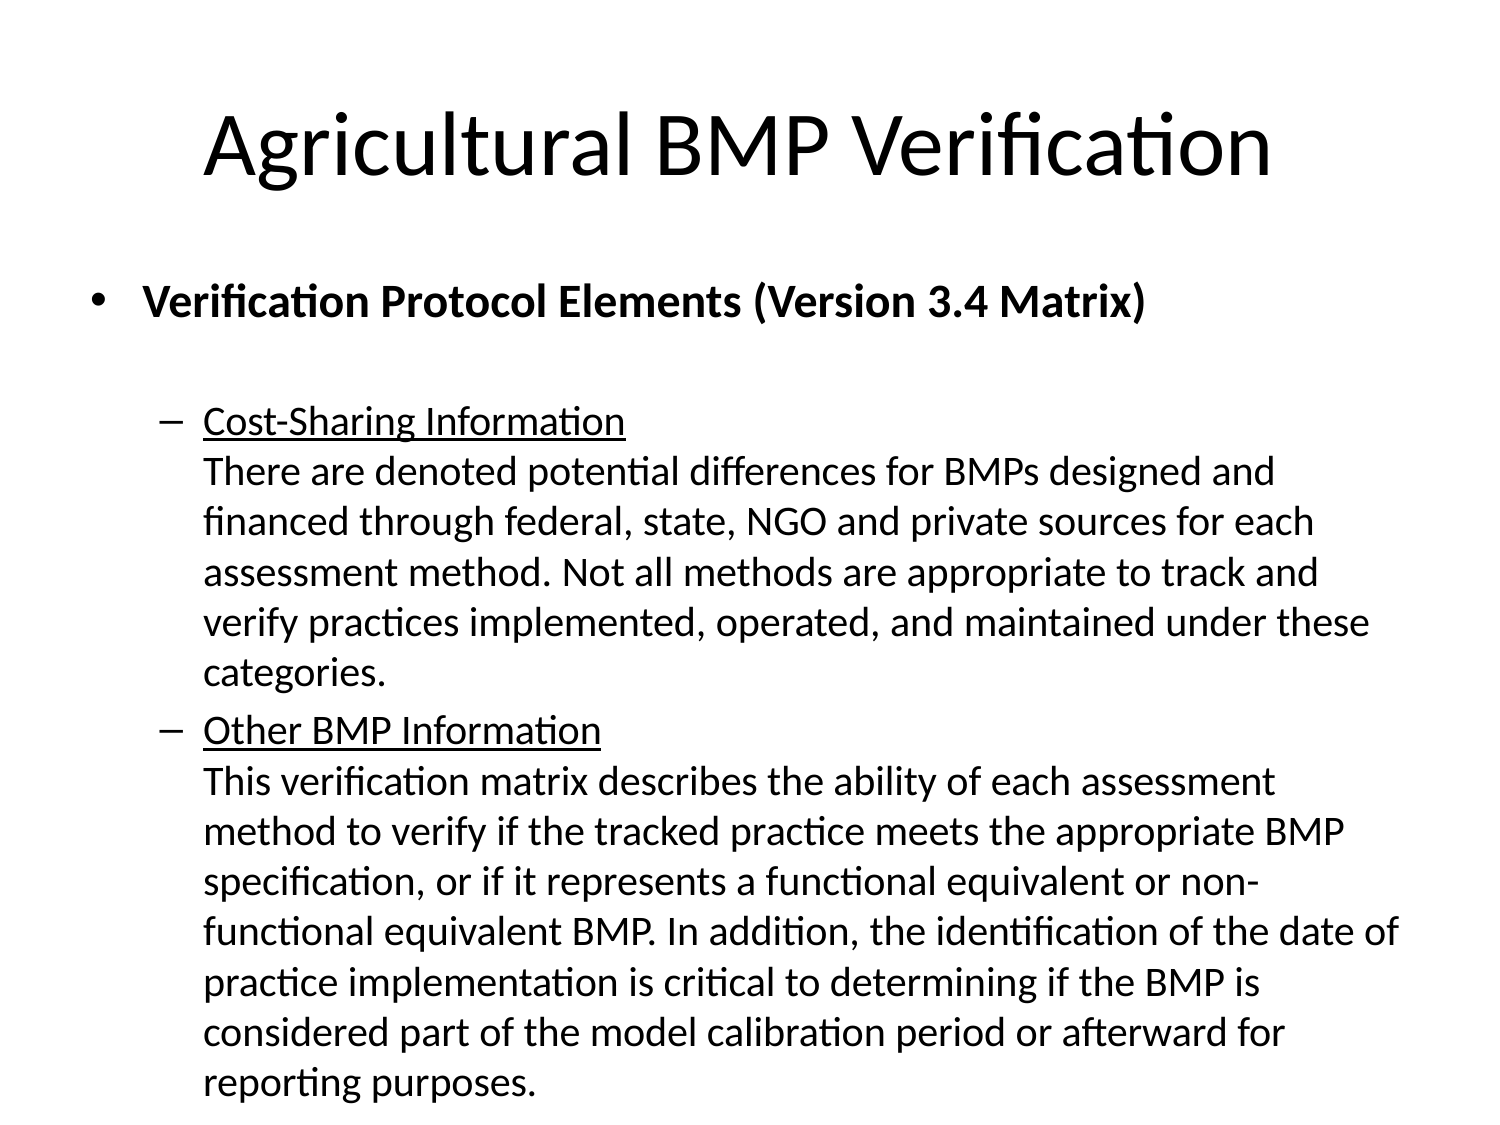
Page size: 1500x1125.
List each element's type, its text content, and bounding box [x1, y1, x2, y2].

list Verification Protocol Elements (Version 3.4 Matrix) Cost-Sharing Information There are denoted potential differences for BMPs designed and financed through federal, state, NGO and private sources for each assessment method. Not all methods are appropriate to track and verify practices implemented, operated, and maintained under these categories. Other BMP Information This verification matrix describes the ability of each assessment method to verify if the tracked practice meets the appropriate BMP specification, or if it represents a functional equivalent or non-functional equivalent BMP. In addition, the identification of the date of practice implementation is critical to determining if the BMP is considered part of the model calibration period or afterward for reporting purposes. [75, 262, 1425, 1125]
title Agricultural BMP Verification [75, 45, 1425, 233]
